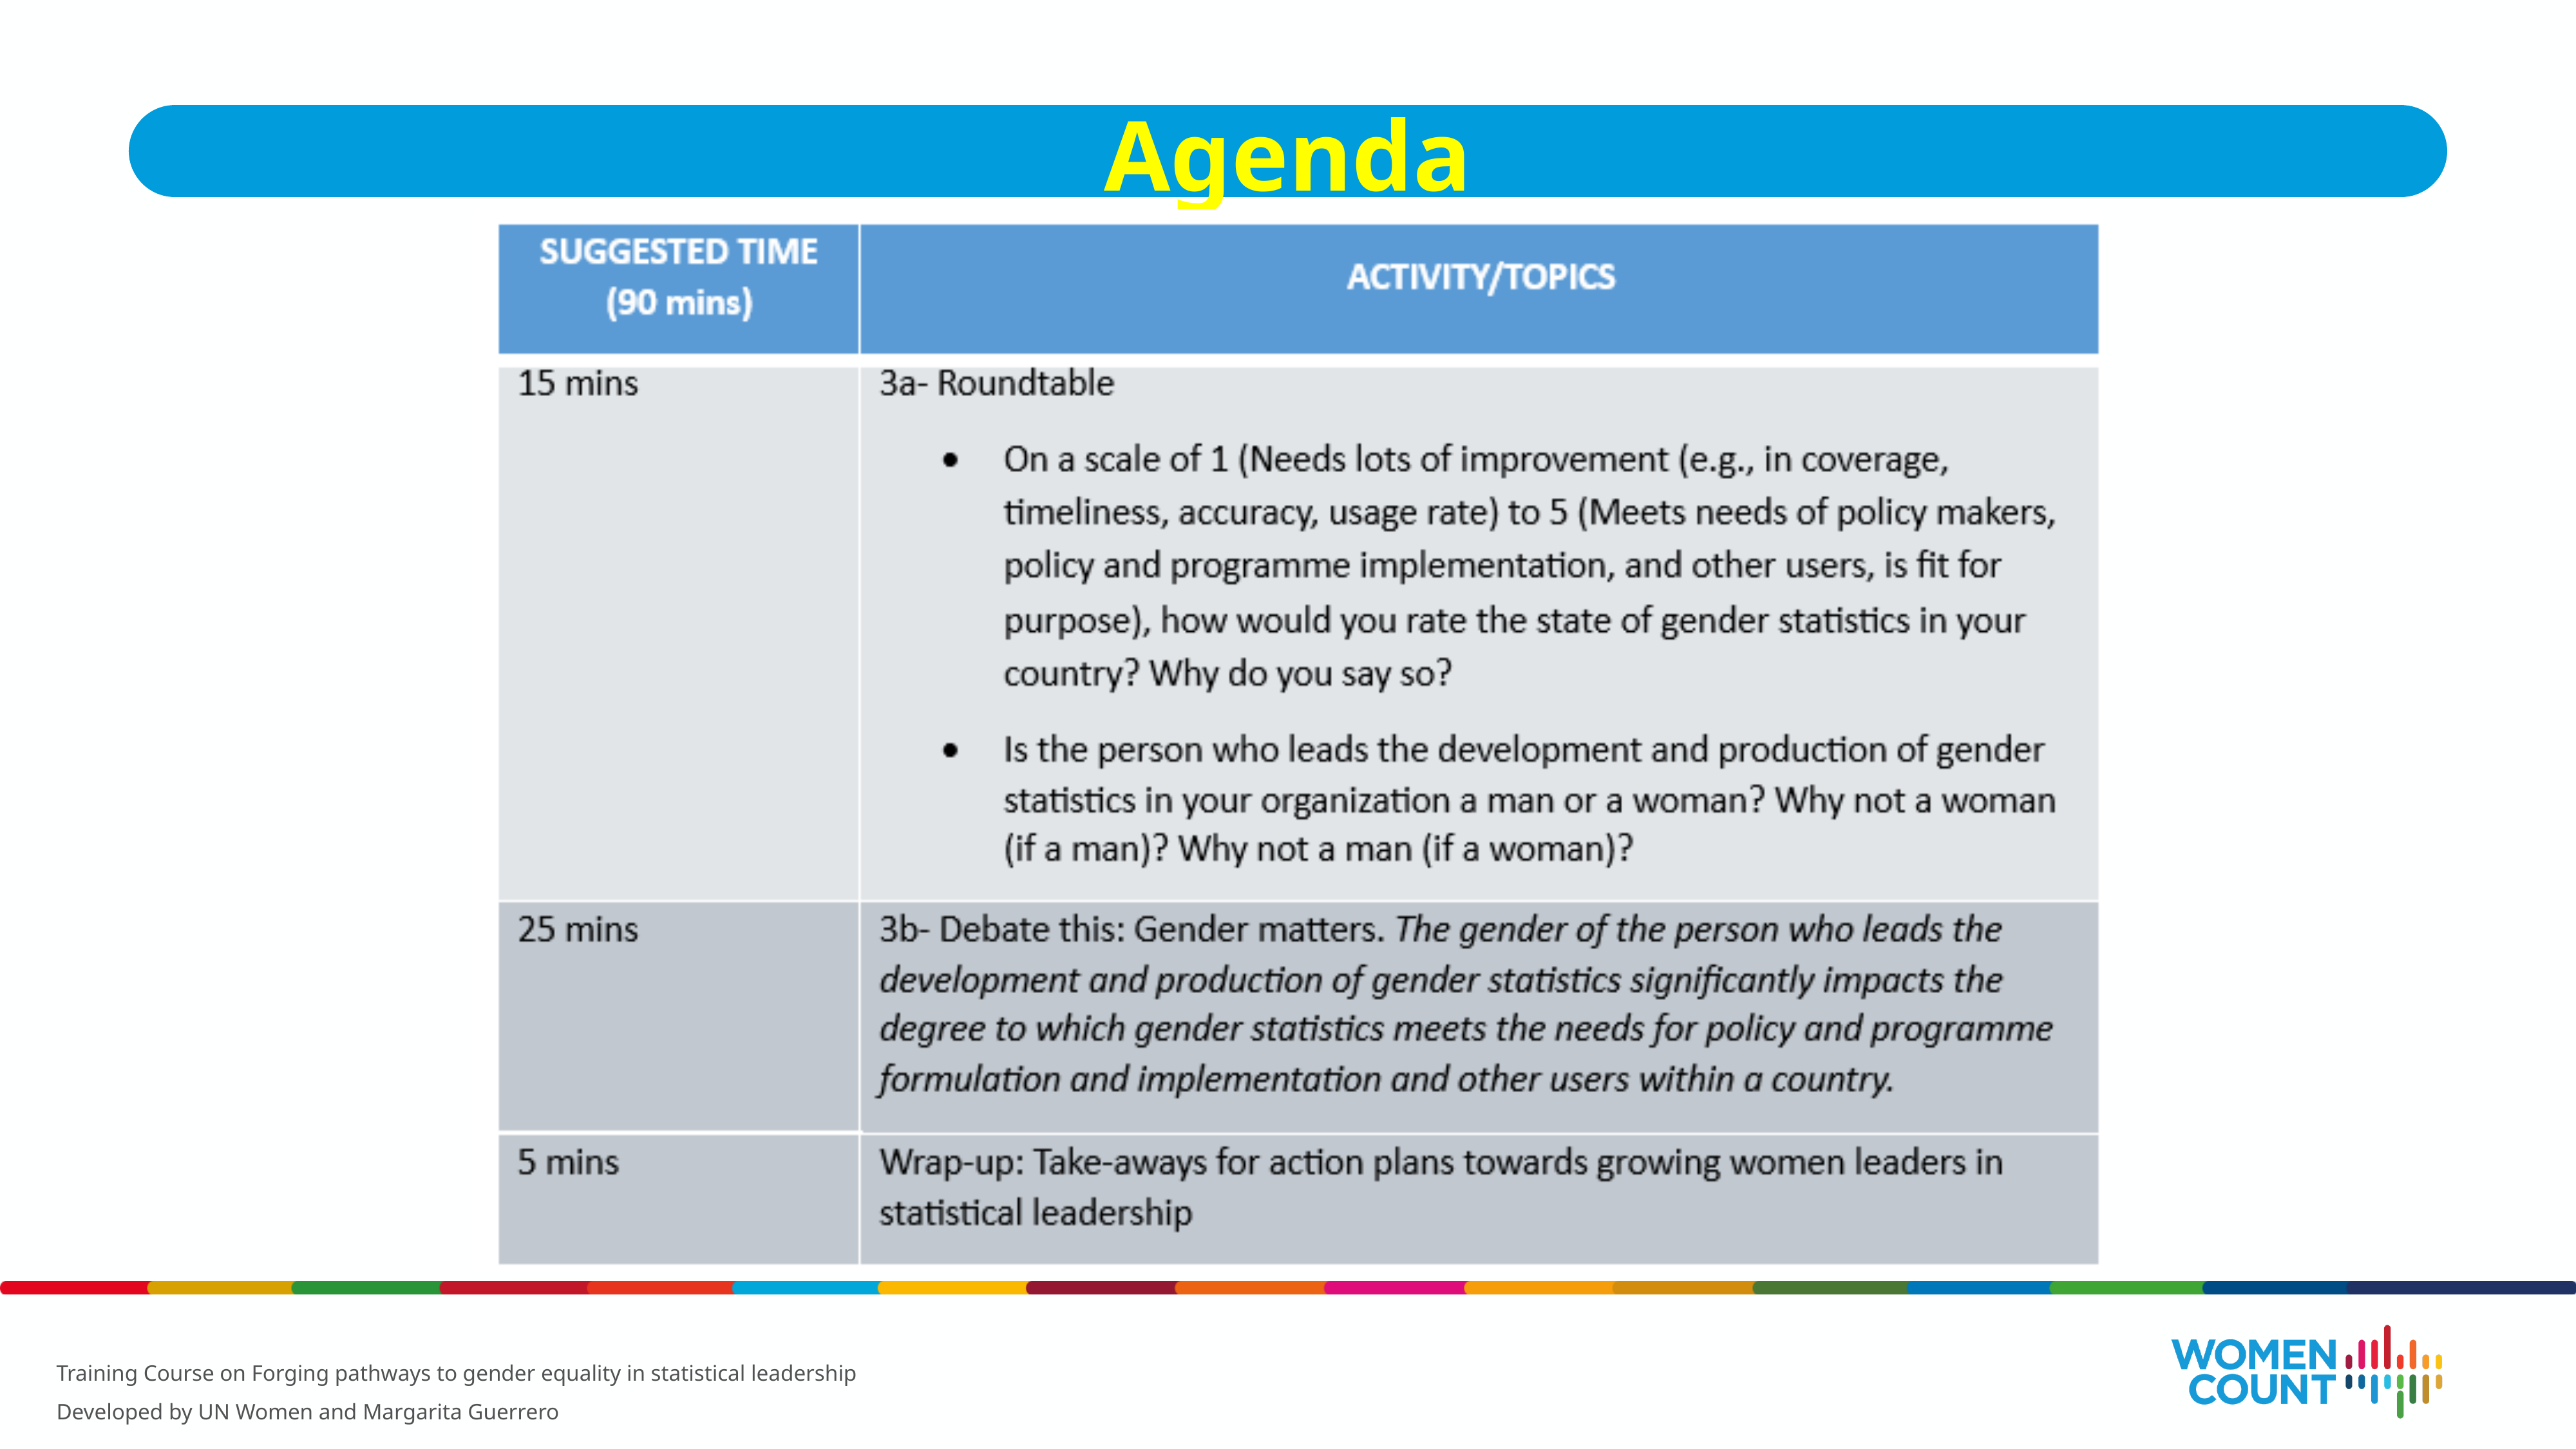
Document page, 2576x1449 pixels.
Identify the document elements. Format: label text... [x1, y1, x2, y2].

list Agenda [166, 94, 2410, 267]
text_box Training Course on Forging pathways to gender equality in statistical leadership Developed by UN Women and Margarita Guerrero [56, 1347, 1658, 1449]
picture [472, 209, 2104, 1273]
